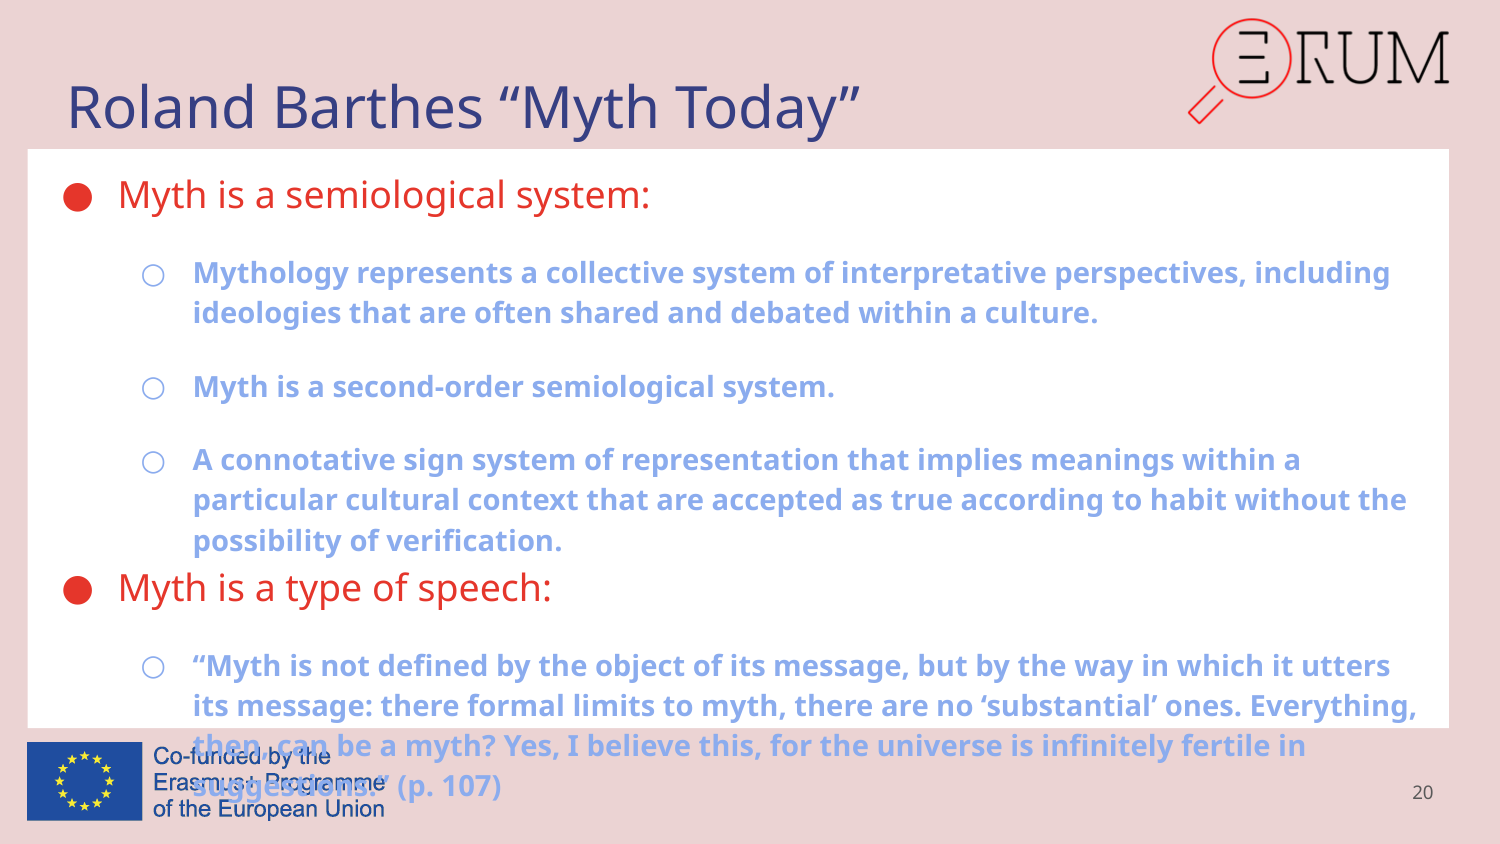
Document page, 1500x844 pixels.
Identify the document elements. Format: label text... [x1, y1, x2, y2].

title Roland Barthes “Myth Today” [51, 55, 1168, 149]
slide_number 20 [1358, 761, 1449, 826]
list Myth is a semiological system: Mythology represents a collective system of interpretative perspectives, including ideologies that are often shared and debated within a culture. Myth is a second-order semiological system. A connotative sign system of representation that implies meanings within a particular cultural context that are accepted as true according to habit without the possibility of verification. Myth is a type of speech: “Myth is not defined by the object of its message, but by the way in which it utters its message: there formal limits to myth, there are no ‘substantial’ ones. Everything, then, can be a myth? Yes, I believe this, for the universe is infinitely fertile in suggestions.” (p. 107) [27, 149, 1449, 729]
picture [27, 742, 385, 821]
picture [1136, 0, 1500, 137]
